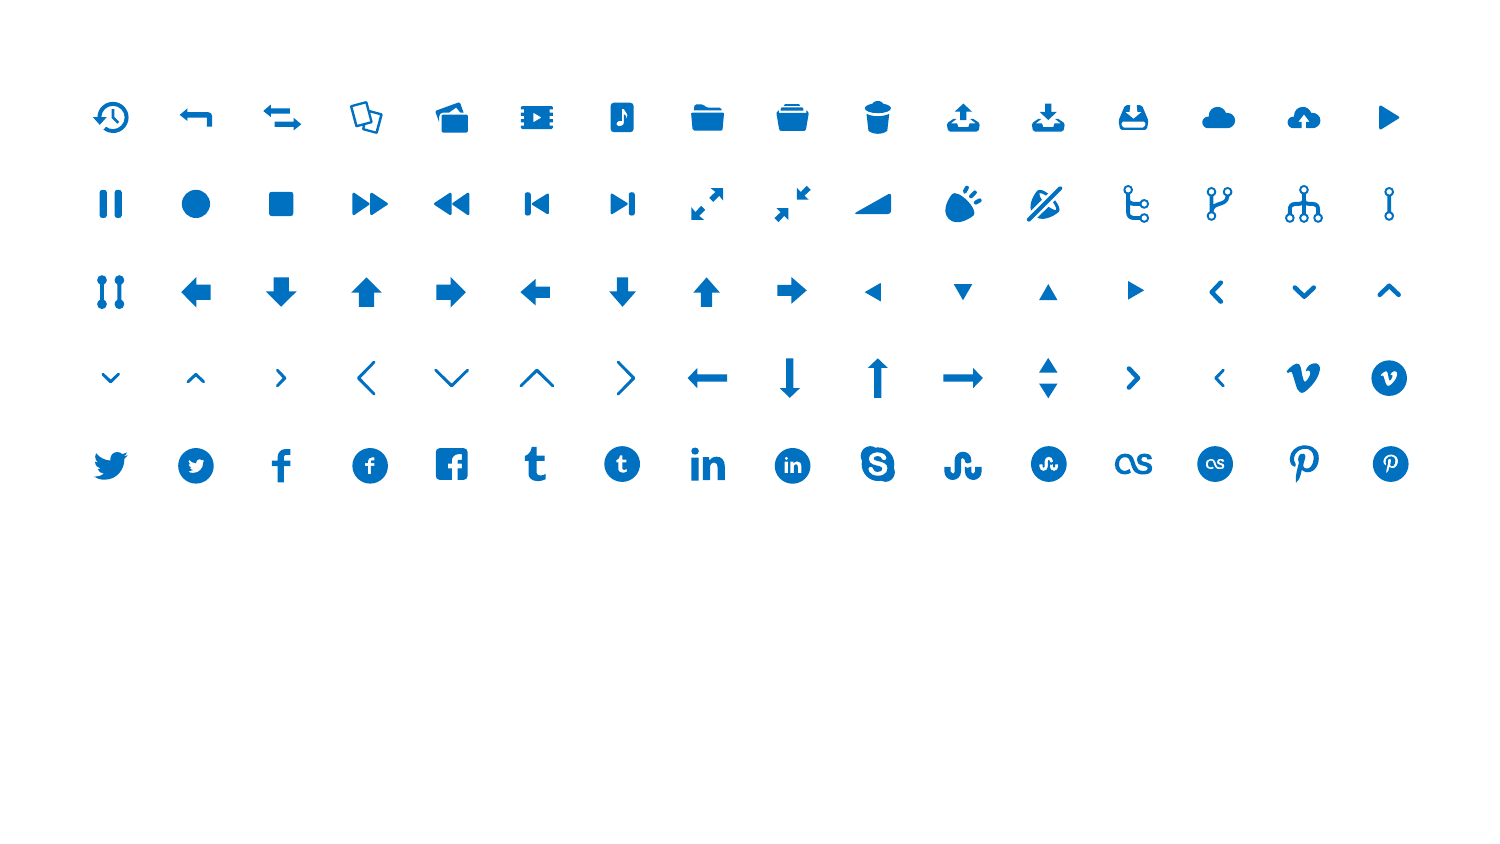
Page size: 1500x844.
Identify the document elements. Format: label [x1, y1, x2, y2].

text_box [92, 100, 1409, 484]
